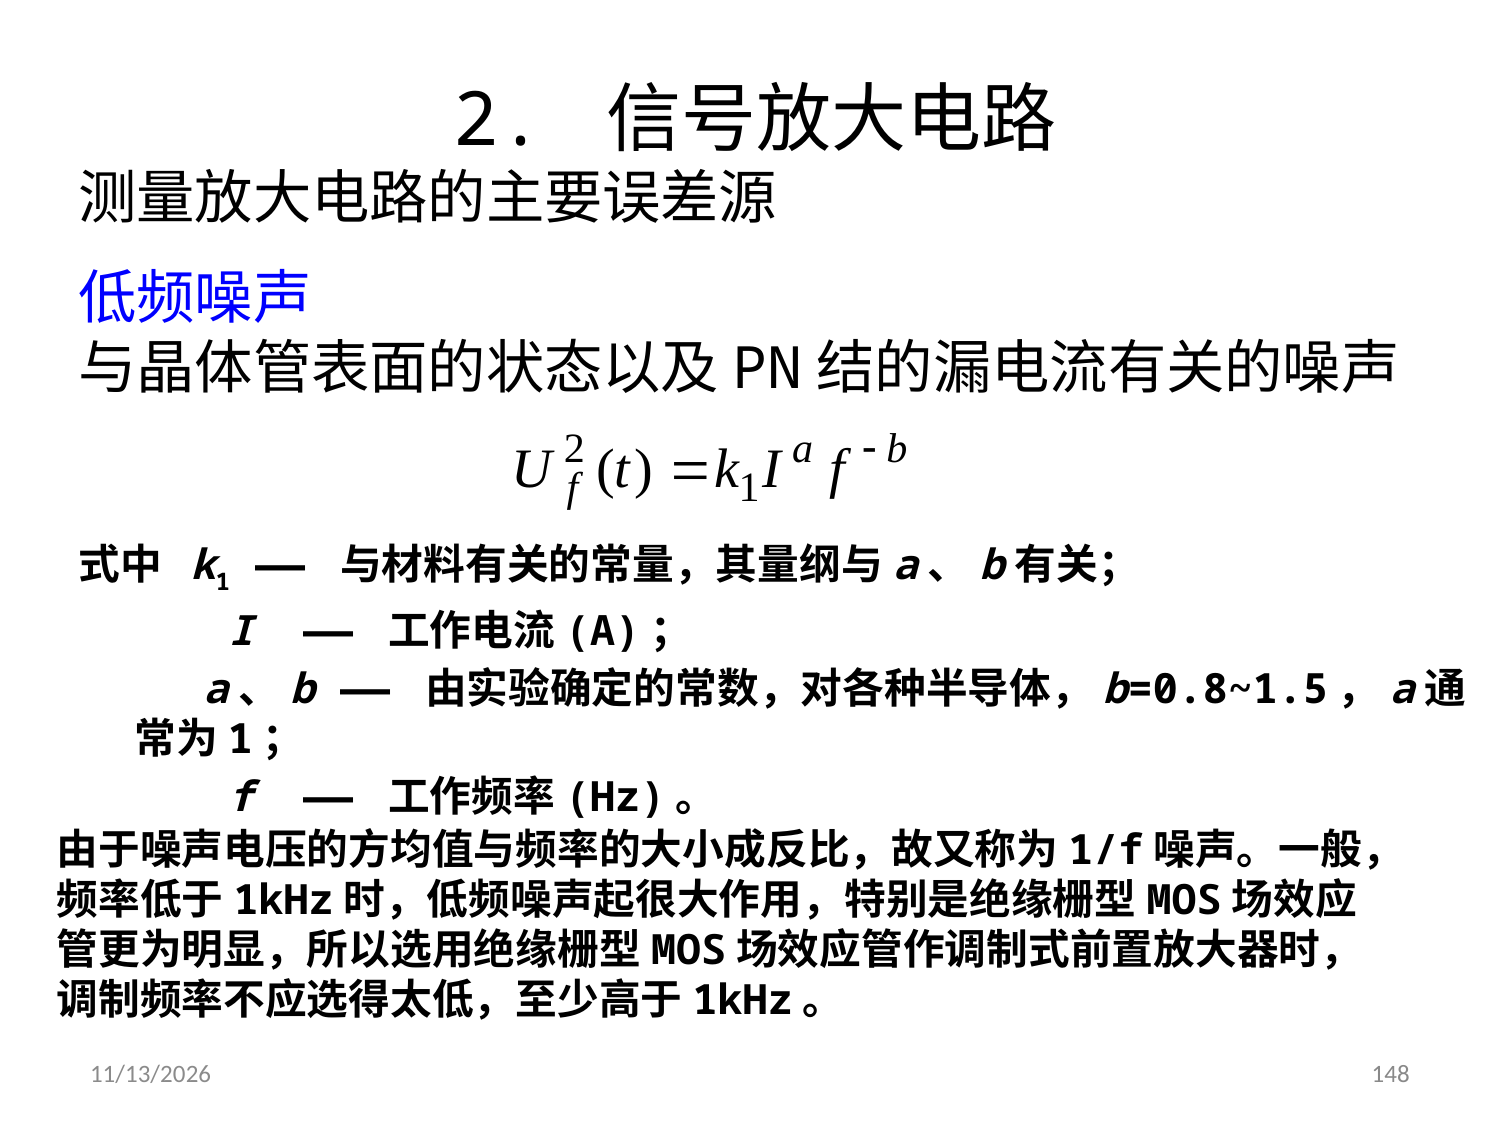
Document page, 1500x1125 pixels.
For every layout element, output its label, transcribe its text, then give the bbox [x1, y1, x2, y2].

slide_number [75, 1042, 425, 1103]
text_box 2. 信号放大电路 测量放大电路的主要误差源 低频噪声 与晶体管表面的状态以及PN结的漏电流有关的噪声 [63, 63, 1363, 469]
text_box 式中 k1 —— 与材料有关的常量，其量纲与a、b有关； I —— 工作电流(A)； a、b —— 由实验确定的常数，对各种半导体，b=0.8~1.5，a通常为1； f —— 工作频率(Hz)。 [63, 519, 1483, 816]
text_box 由于噪声电压的方均值与频率的大小成反比，故又称为1/f噪声。一般，频率低于1kHz时，低频噪声起很大作用，特别是绝缘栅型MOS场效应管更为明显，所以选用绝缘栅型MOS场效应管作调制式前置放大器时，调制频率不应选得太低，至少高于1kHz。 [41, 815, 1412, 1031]
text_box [508, 417, 920, 520]
slide_number 148 [1074, 1042, 1425, 1103]
